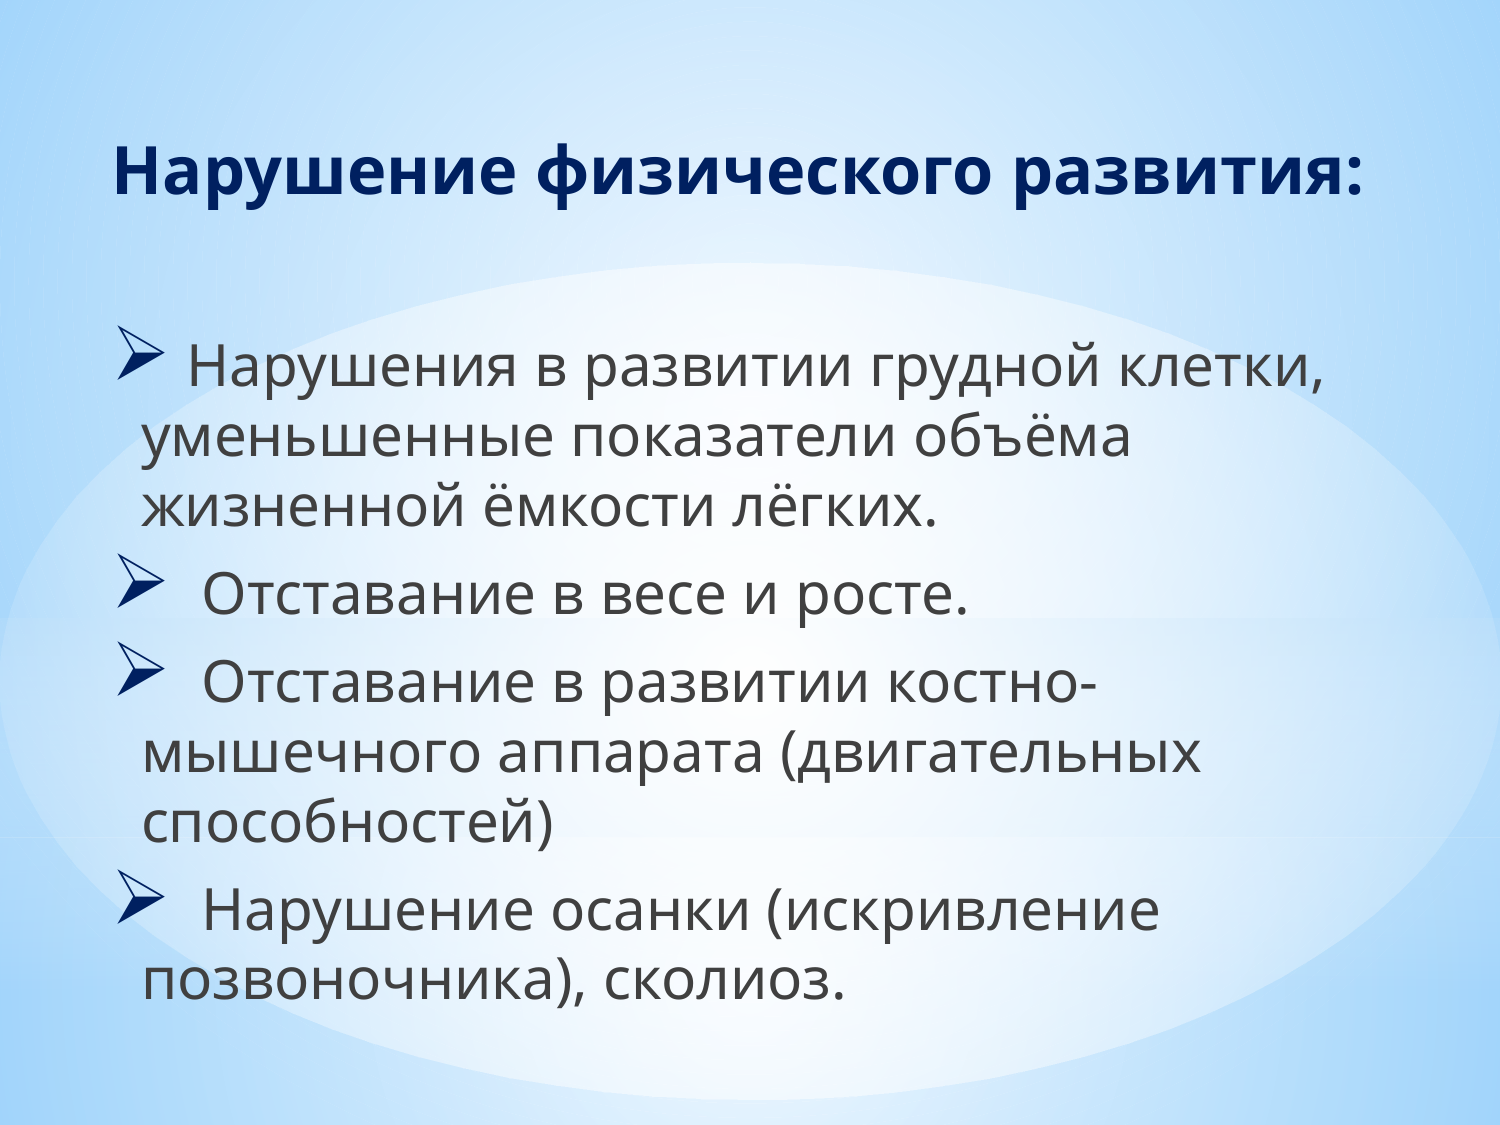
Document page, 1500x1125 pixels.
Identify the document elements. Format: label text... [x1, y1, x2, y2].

list Нарушение физического развития: Нарушения в развитии грудной клетки, уменьшенные показатели объёма жизненной ёмкости лёгких. Отставание в весе и росте. Отставание в развитии костно-мышечного аппарата (двигательных способностей) Нарушение осанки (искривление позвоночника), сколиоз. [88, 120, 1388, 1035]
